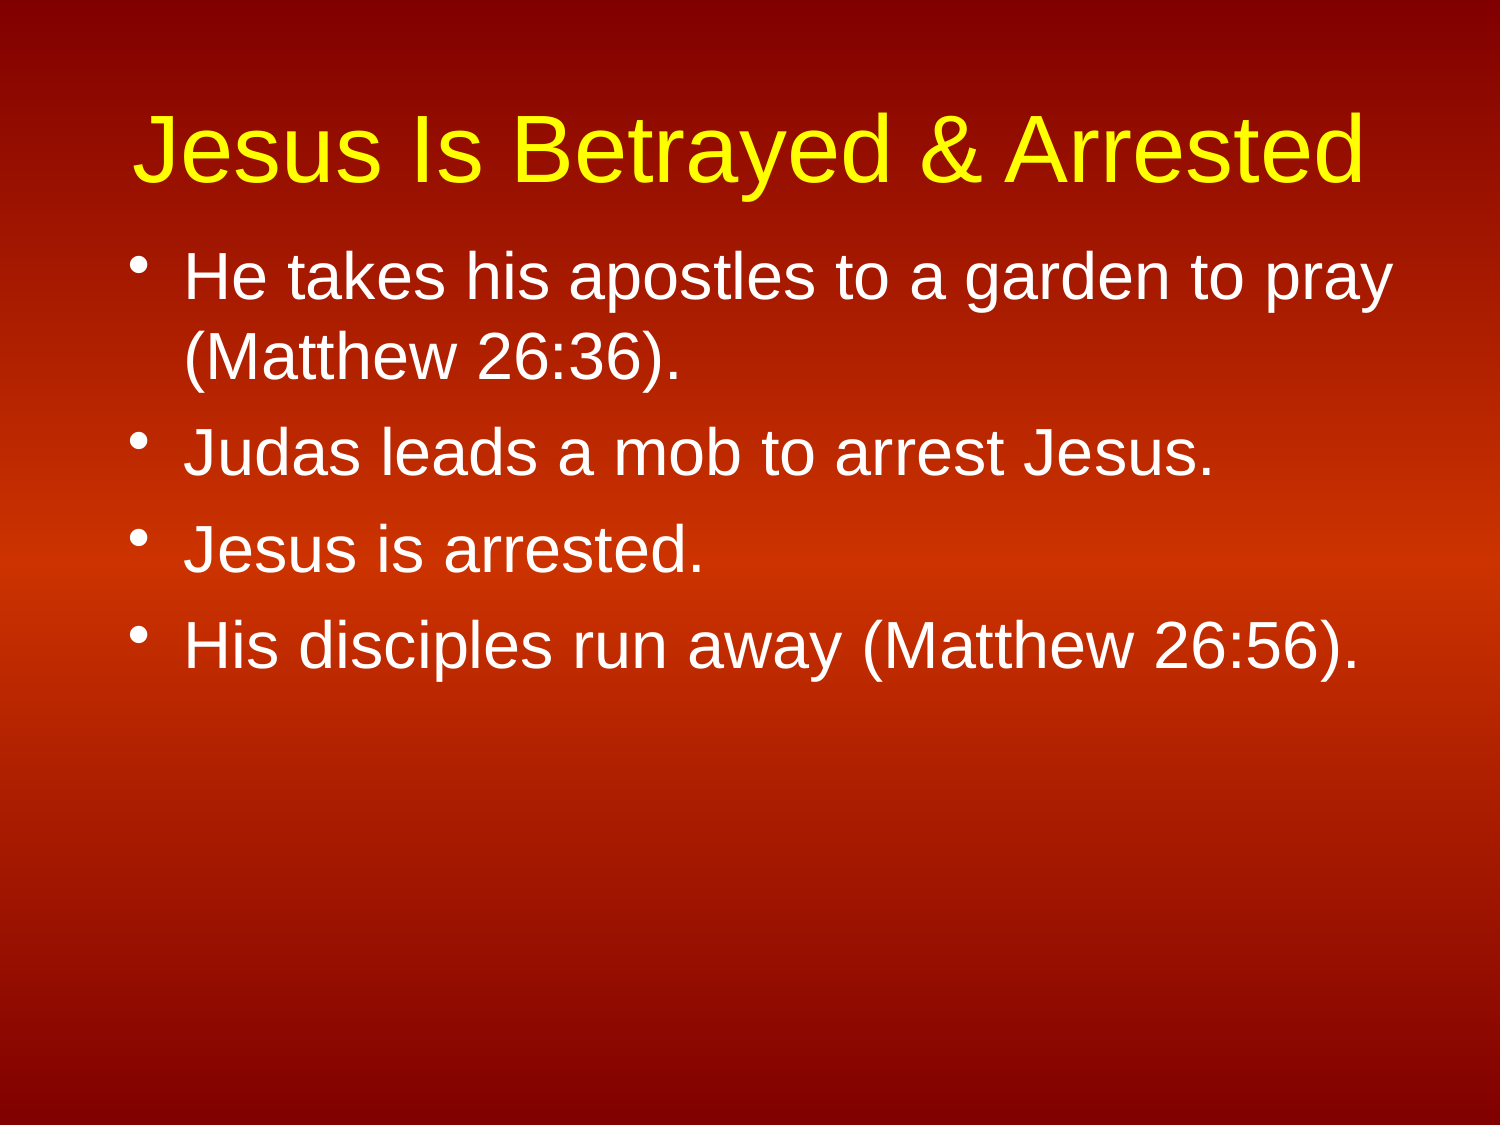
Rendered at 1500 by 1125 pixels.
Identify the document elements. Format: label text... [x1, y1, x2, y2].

title Jesus Is Betrayed & Arrested [37, 50, 1463, 238]
list He takes his apostles to a garden to pray (Matthew 26:36). Judas leads a mob to arrest Jesus. Jesus is arrested. His disciples run away (Matthew 26:56). [112, 224, 1463, 1125]
